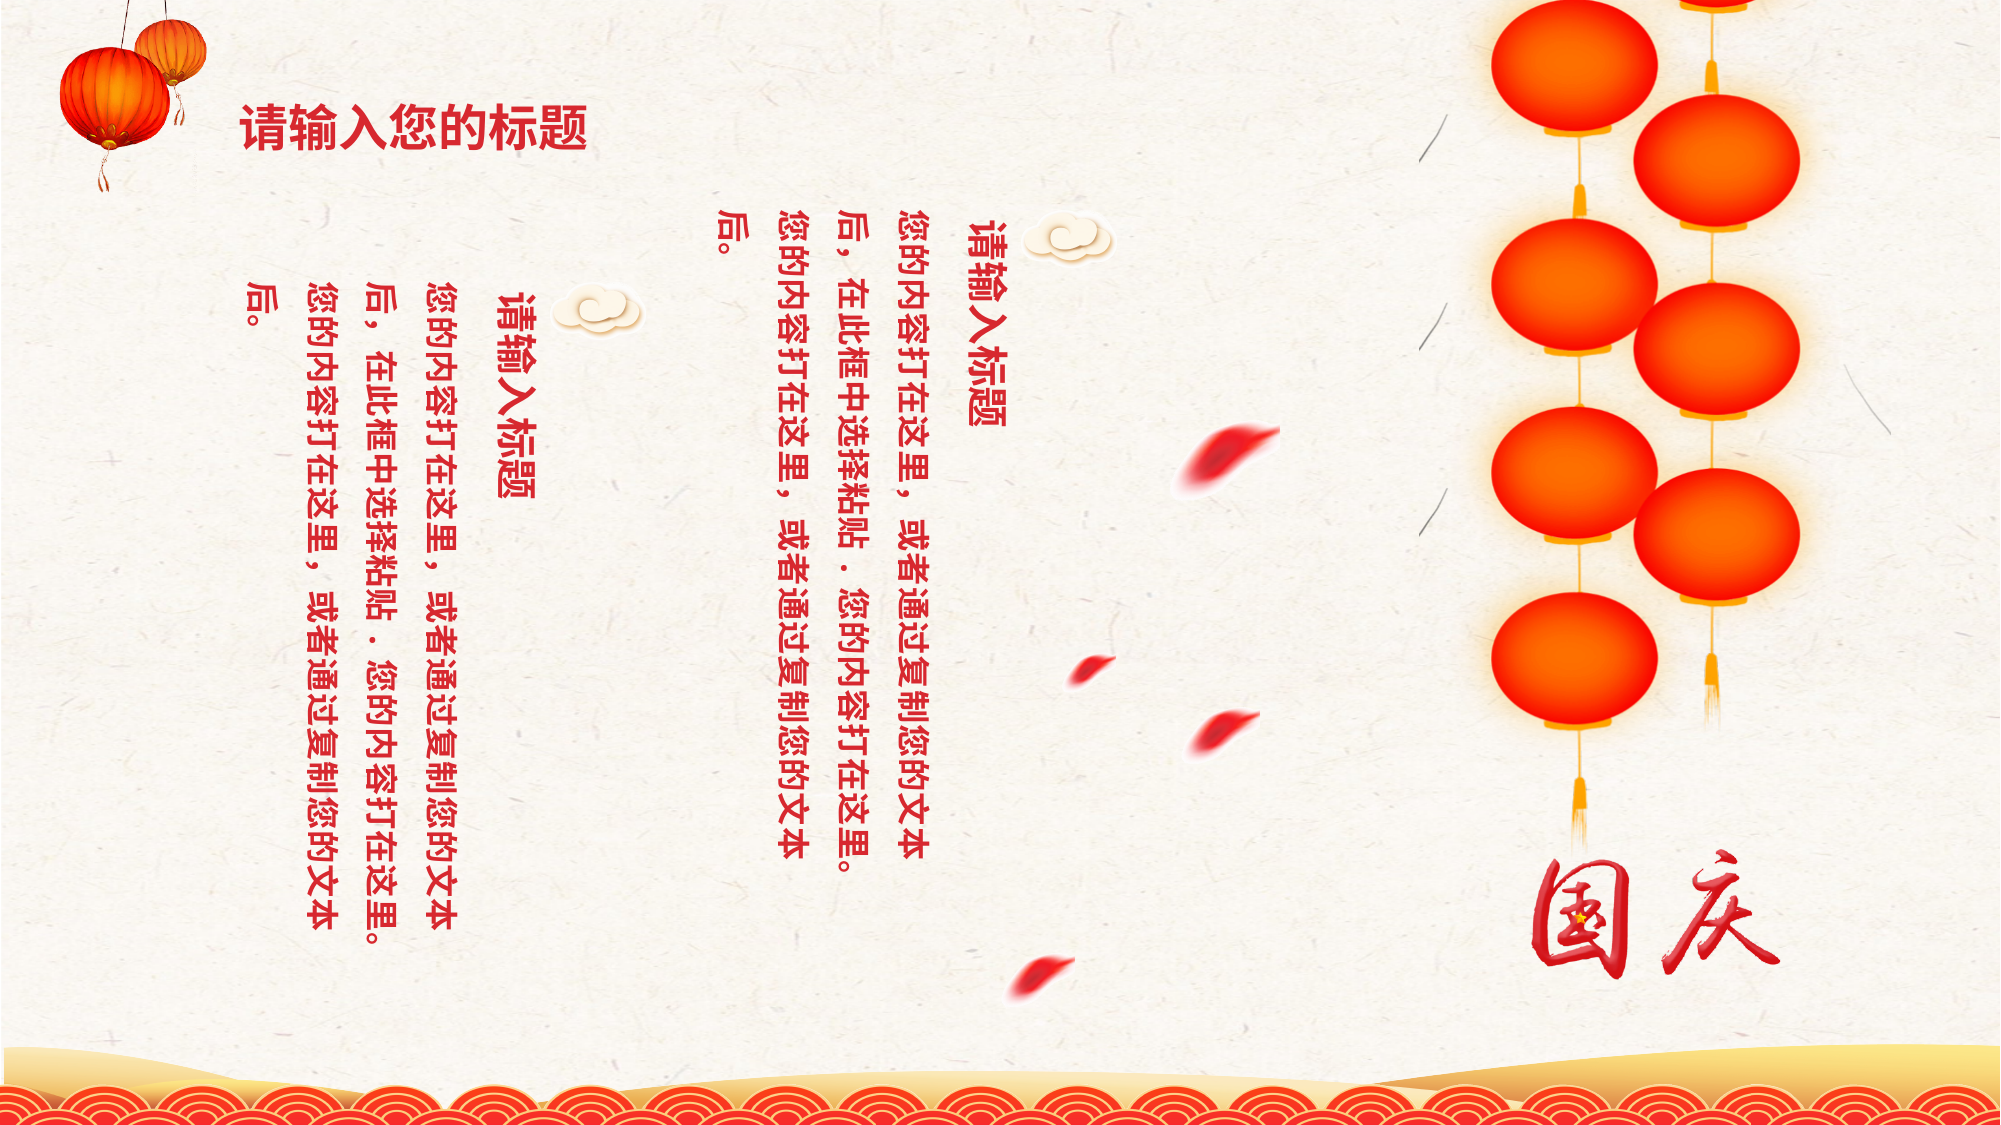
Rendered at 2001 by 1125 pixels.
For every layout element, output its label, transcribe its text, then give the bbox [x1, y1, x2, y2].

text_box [240, 277, 646, 933]
text_box 请输入您的标题 [241, 88, 624, 164]
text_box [0, 1044, 2000, 1125]
picture [3, 0, 2000, 1044]
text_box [712, 205, 1117, 861]
